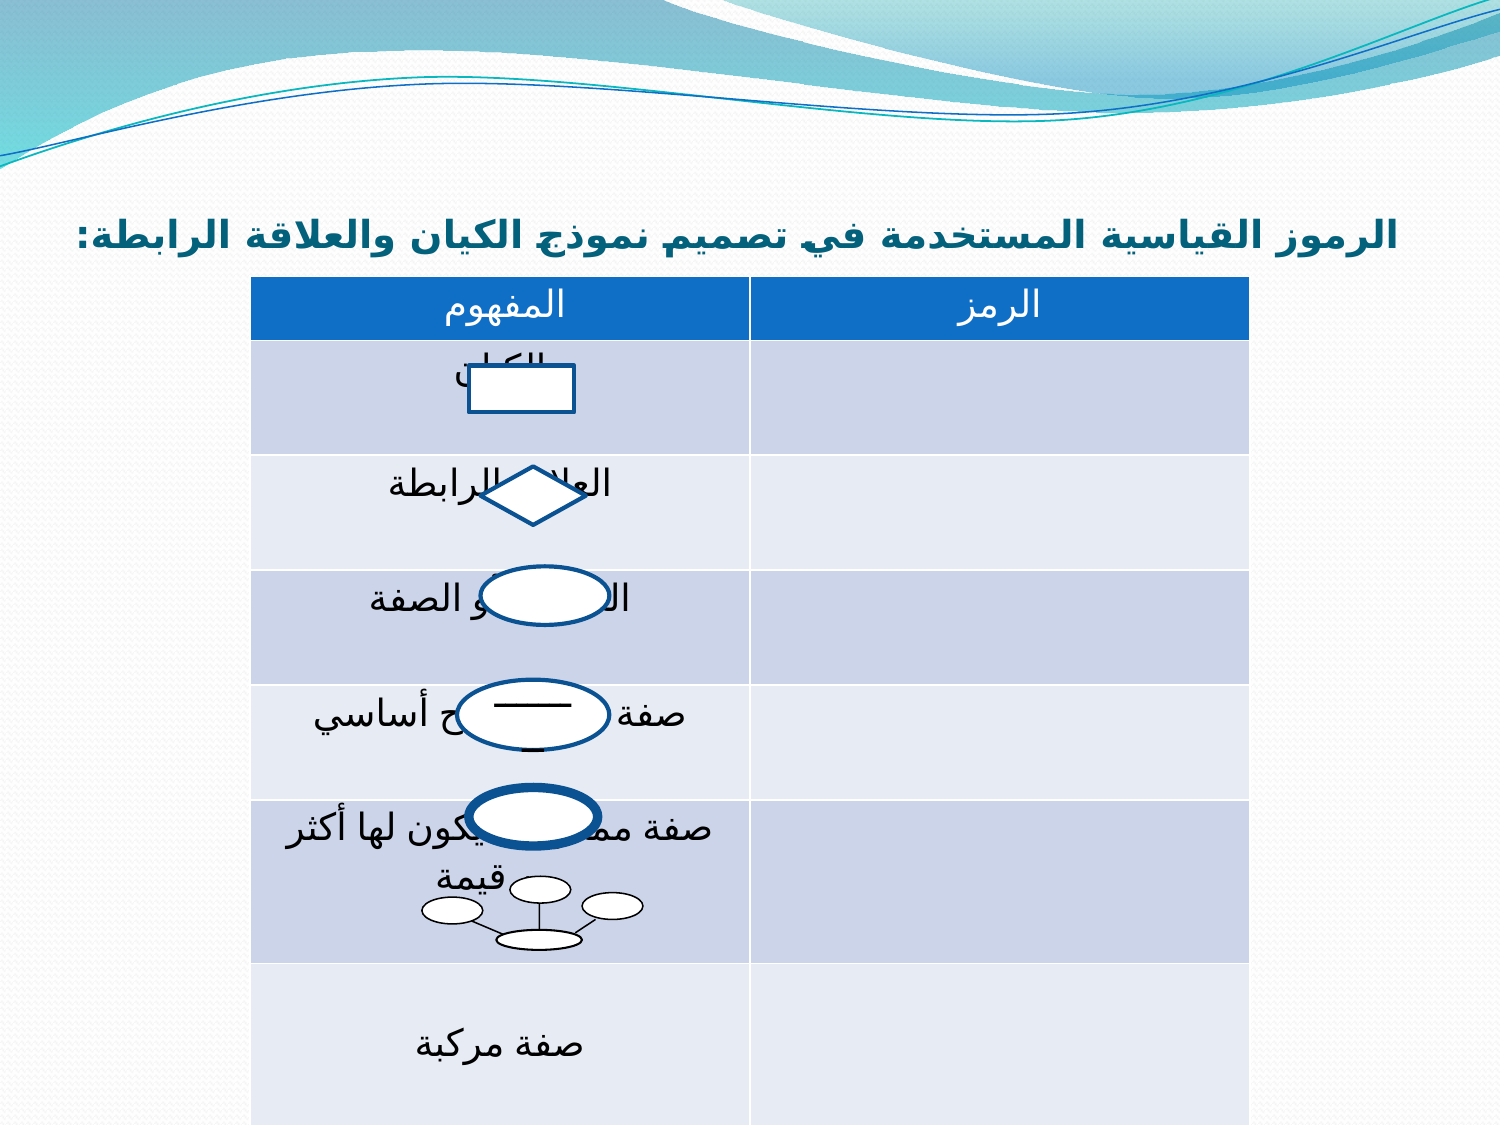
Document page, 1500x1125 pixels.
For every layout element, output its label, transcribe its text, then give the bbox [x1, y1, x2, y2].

table_cell صفة تمثل مفتاح أساسي [251, 686, 749, 799]
title الرموز القياسية المستخدمة في تصميم نموذج الكيان والعلاقة الرابطة: [75, 115, 1425, 303]
text_box [466, 785, 600, 849]
table_cell صفة ممكن أن يكون لها أكثر من قيمة [251, 801, 749, 963]
text_box [467, 363, 576, 414]
table_header المفهوم [251, 277, 749, 340]
table_cell صفة مركبة [251, 964, 749, 1125]
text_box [421, 875, 644, 951]
text_box ـــــــــ [454, 677, 612, 753]
table_cell [751, 341, 1249, 454]
table_cell الكيان [251, 341, 749, 454]
table_cell [751, 964, 1249, 1125]
text_box [478, 464, 588, 527]
table_cell الخاصية أو الصفة [251, 571, 749, 684]
table_cell [751, 686, 1249, 799]
table_cell [751, 801, 1249, 963]
table_cell العلاقة الرابطة [251, 456, 749, 569]
table_header الرمز [751, 277, 1249, 340]
table_cell [751, 456, 1249, 569]
text_box [478, 564, 612, 628]
table_cell [751, 571, 1249, 684]
